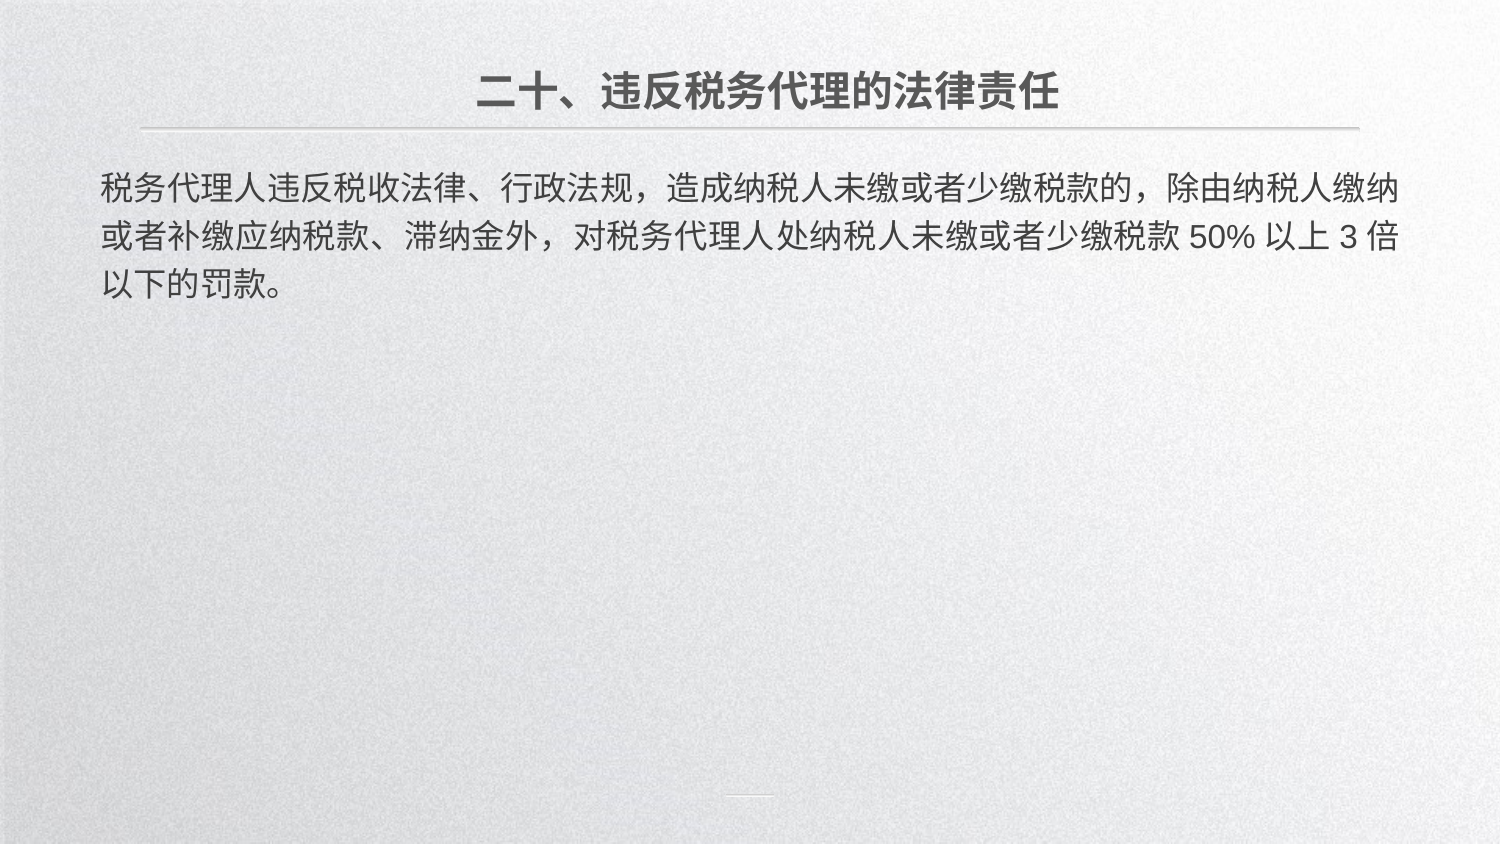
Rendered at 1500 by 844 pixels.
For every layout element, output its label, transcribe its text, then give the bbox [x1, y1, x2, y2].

text_box 二十、违反税务代理的法律责任 [82, 58, 1454, 121]
text_box 税务代理人违反税收法律、行政法规，造成纳税人未缴或者少缴税款的，除由纳税人缴纳或者补缴应纳税款、滞纳金外，对税务代理人处纳税人未缴或者少缴税款50%以上3倍以下的罚款。 [100, 159, 1400, 304]
picture [0, 0, 1500, 844]
